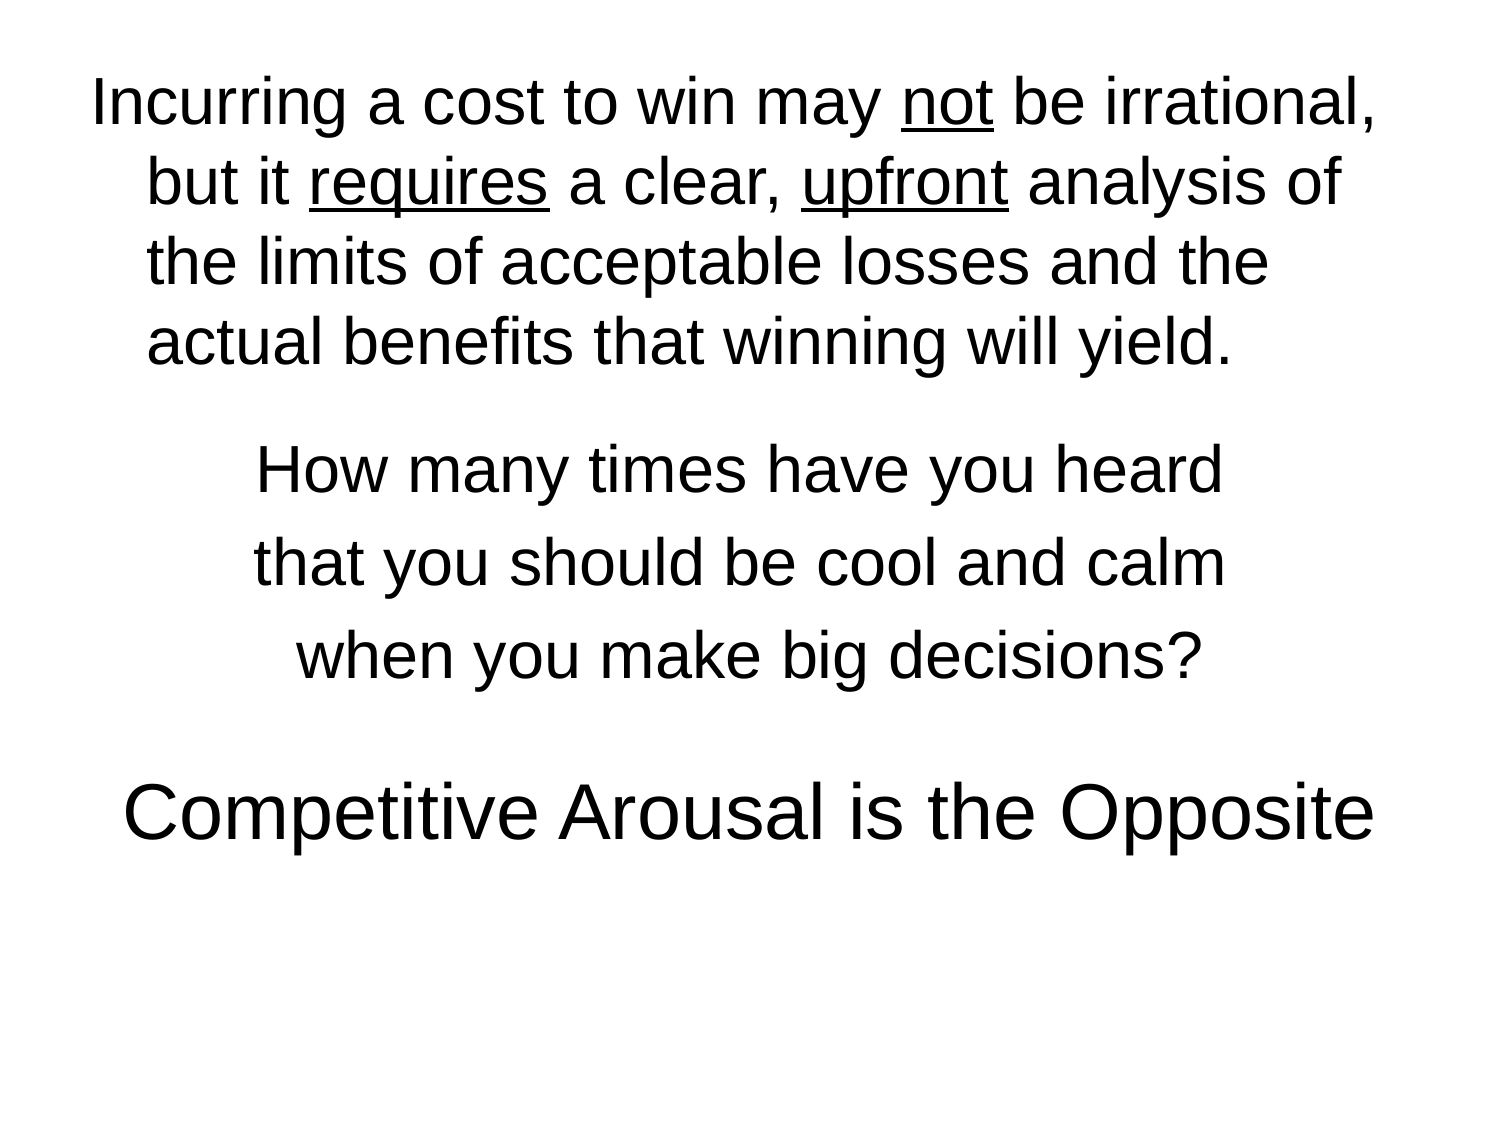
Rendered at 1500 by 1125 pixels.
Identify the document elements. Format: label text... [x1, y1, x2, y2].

list Incurring a cost to win may not be irrational, but it requires a clear, upfront analysis of the limits of acceptable losses and the actual benefits that winning will yield. How many times have you heard that you should be cool and calm when you make big decisions? Competitive Arousal is the Opposite [74, 49, 1426, 1006]
